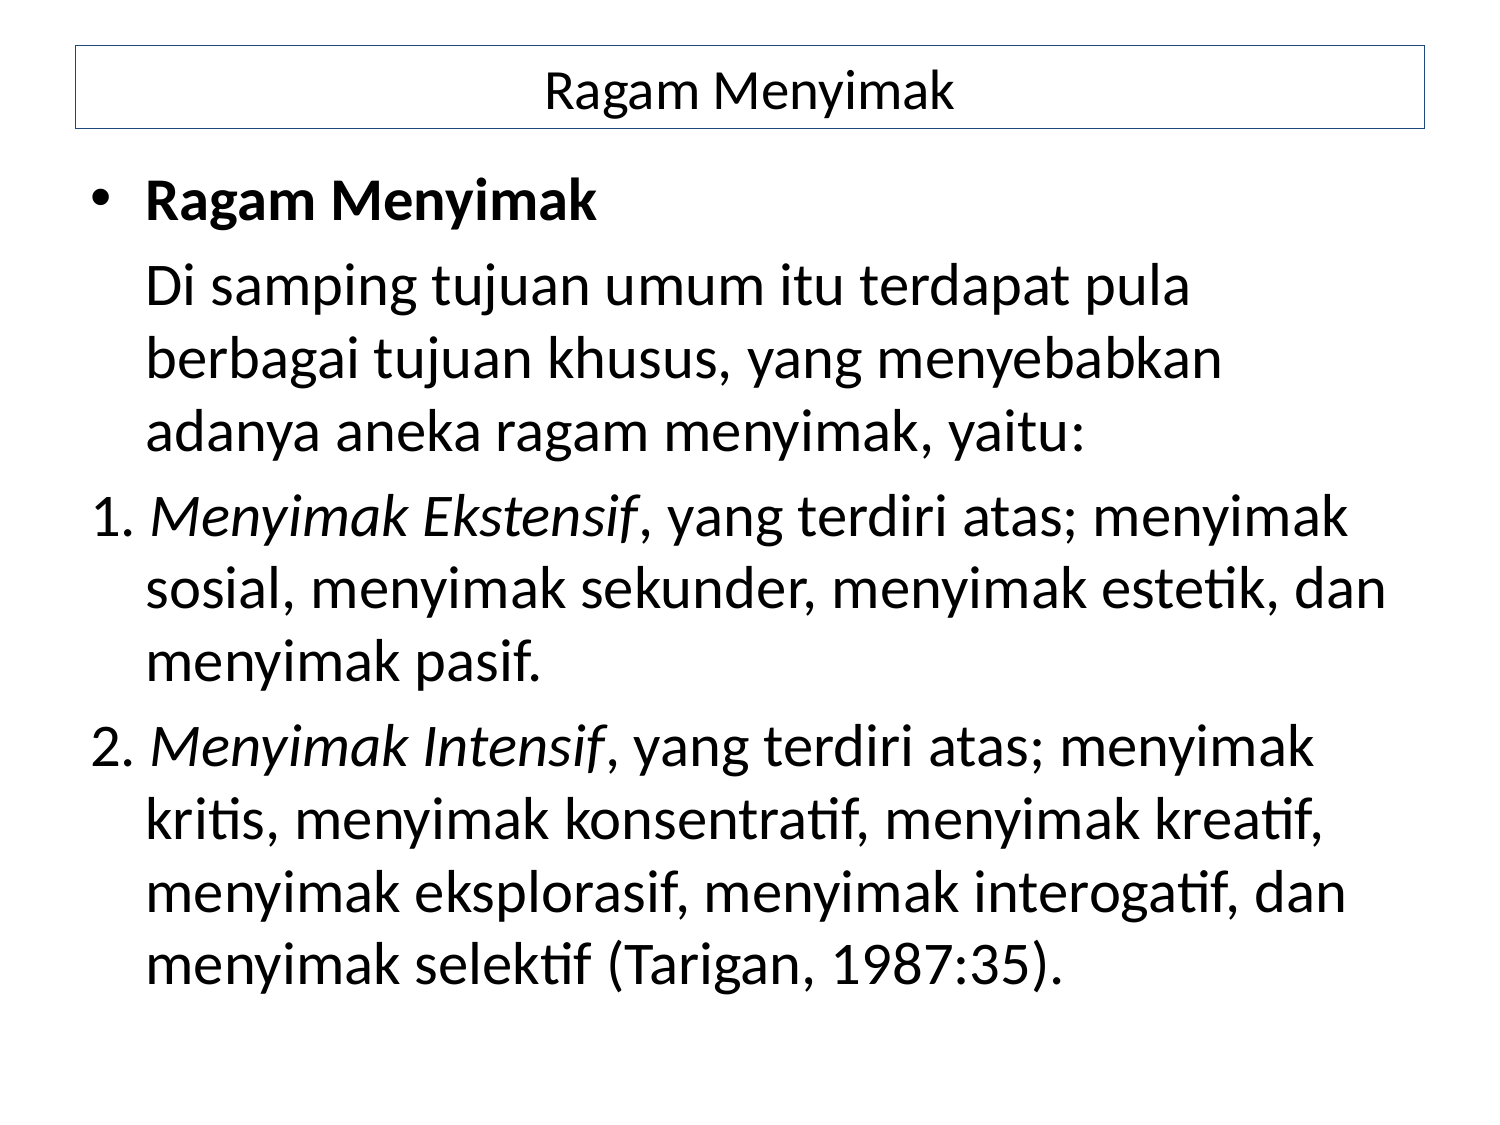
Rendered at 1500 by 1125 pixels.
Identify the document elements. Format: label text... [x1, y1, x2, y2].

title Ragam Menyimak [75, 45, 1425, 129]
list Ragam Menyimak Di samping tujuan umum itu terdapat pula berbagai tujuan khusus, yang menyebabkan adanya aneka ragam menyimak, yaitu: 1. Menyimak Ekstensif, yang terdiri atas; menyimak sosial, menyimak sekunder, menyimak estetik, dan menyimak pasif. 2. Menyimak Intensif, yang terdiri atas; menyimak kritis, menyimak konsentratif, menyimak kreatif, menyimak eksplorasif, menyimak interogatif, dan menyimak selektif (Tarigan, 1987:35). [75, 152, 1425, 1005]
